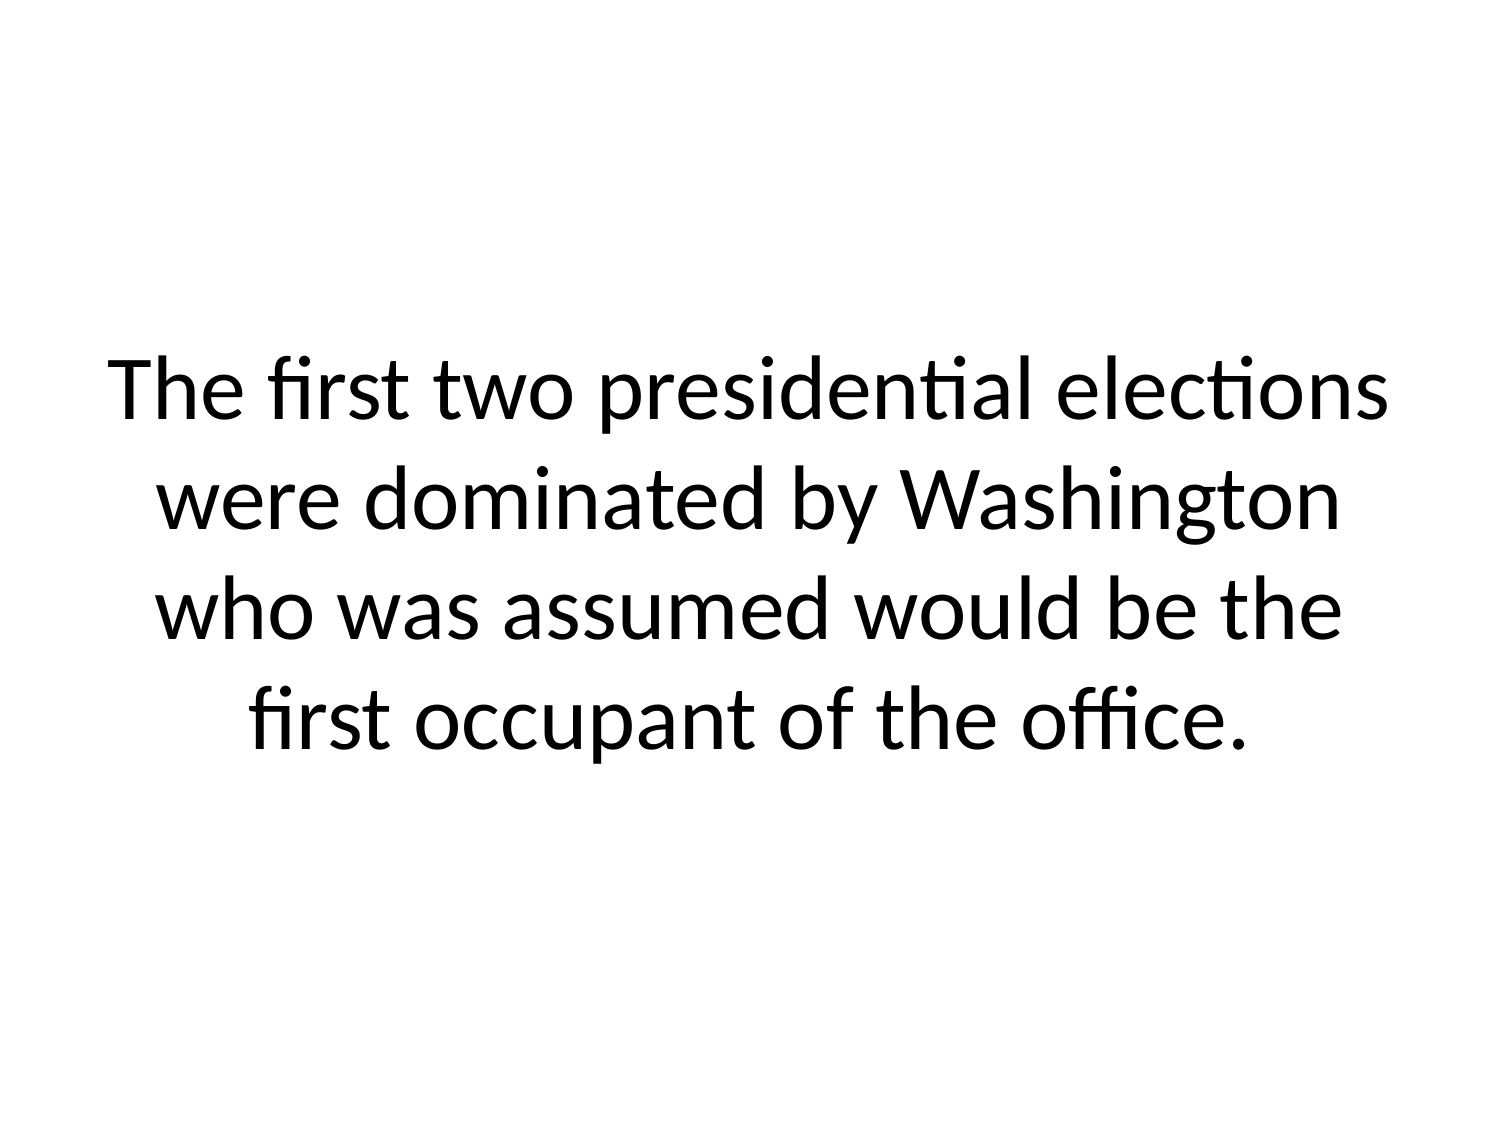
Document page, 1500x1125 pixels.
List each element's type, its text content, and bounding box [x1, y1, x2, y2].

title The first two presidential elections were dominated by Washington who was assumed would be the first occupant of the office. [74, 44, 1426, 1051]
